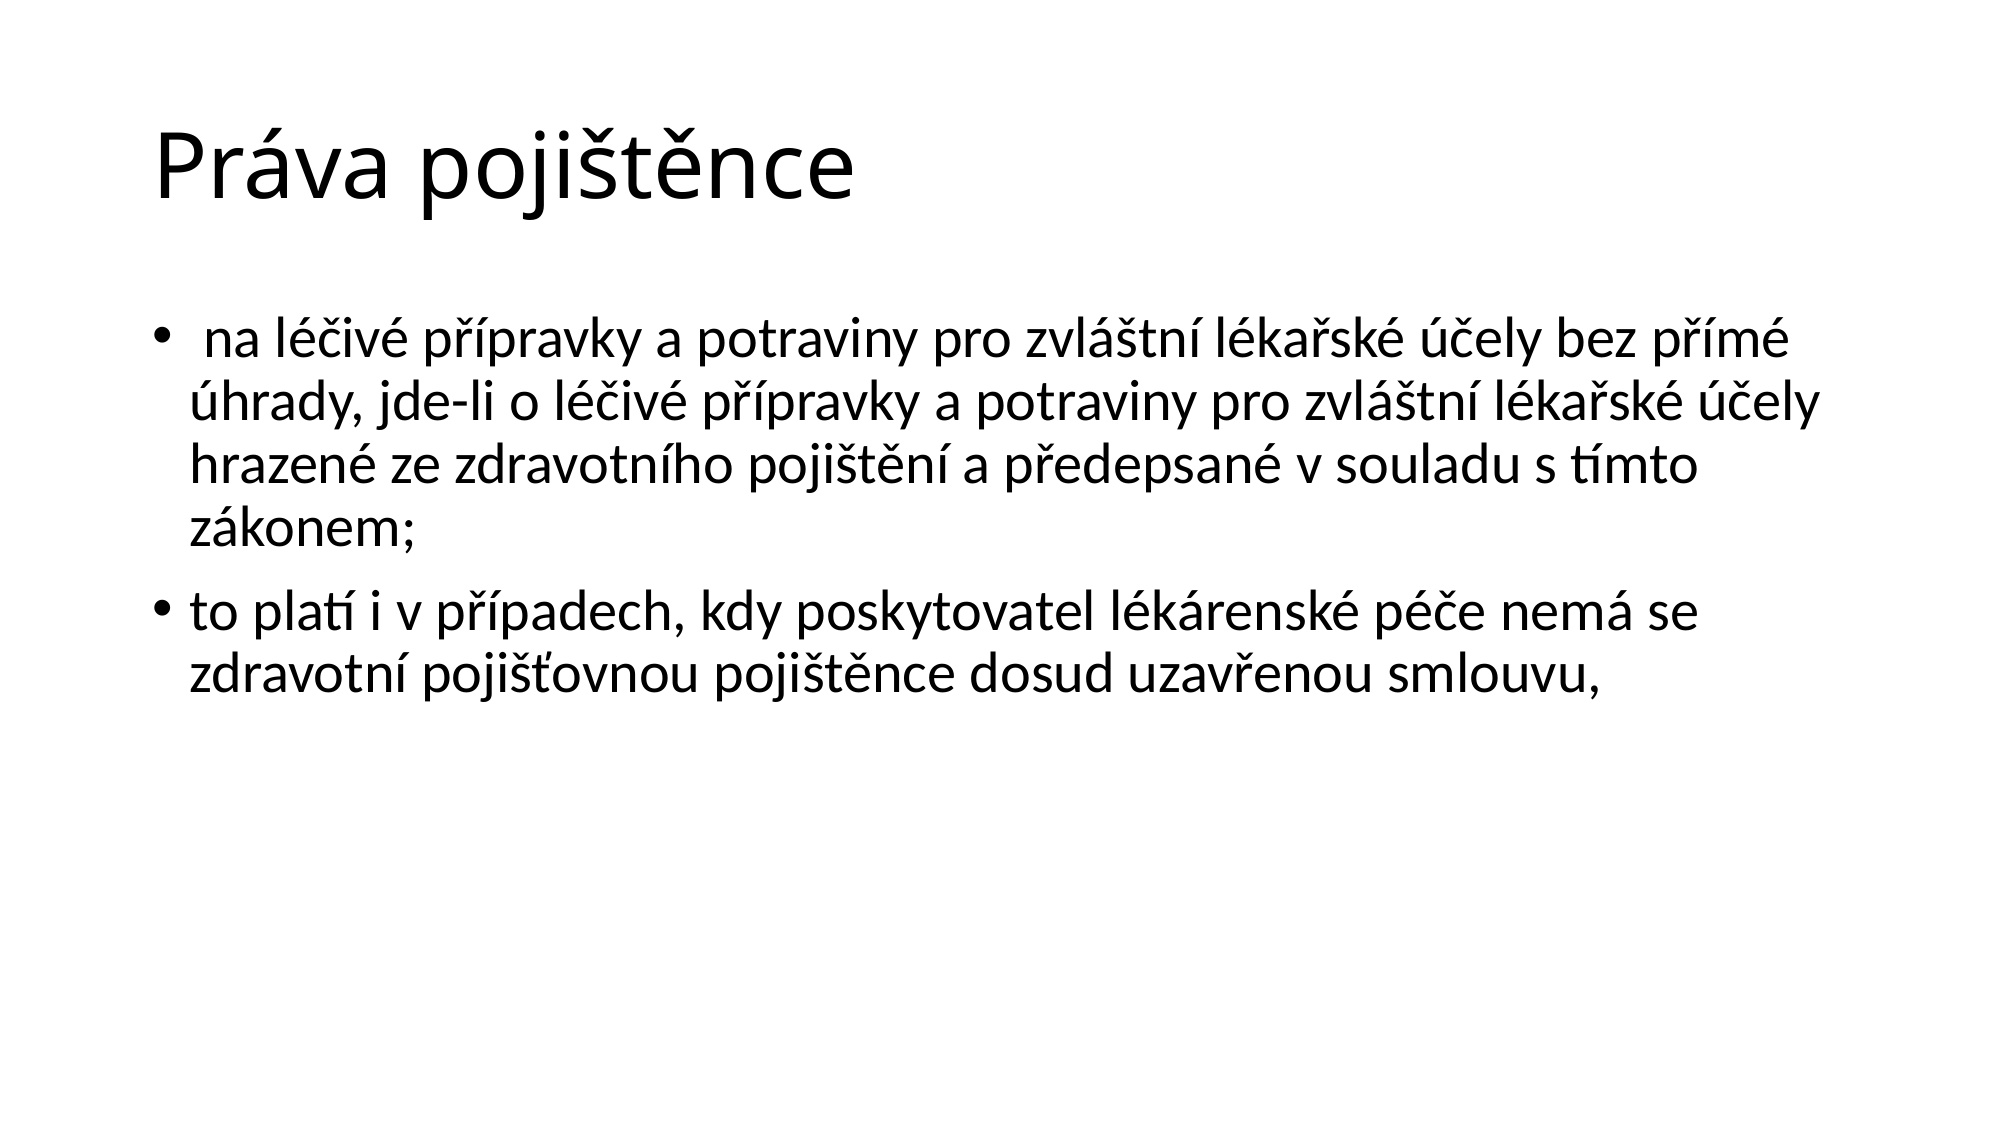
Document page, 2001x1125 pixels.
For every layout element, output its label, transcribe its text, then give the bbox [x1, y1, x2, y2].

title Práva pojištěnce [137, 59, 1863, 278]
list na léčivé přípravky a potraviny pro zvláštní lékařské účely bez přímé úhrady, jde-li o léčivé přípravky a potraviny pro zvláštní lékařské účely hrazené ze zdravotního pojištění a předepsané v souladu s tímto zákonem; to platí i v případech, kdy poskytovatel lékárenské péče nemá se zdravotní pojišťovnou pojištěnce dosud uzavřenou smlouvu, [137, 299, 1863, 1014]
